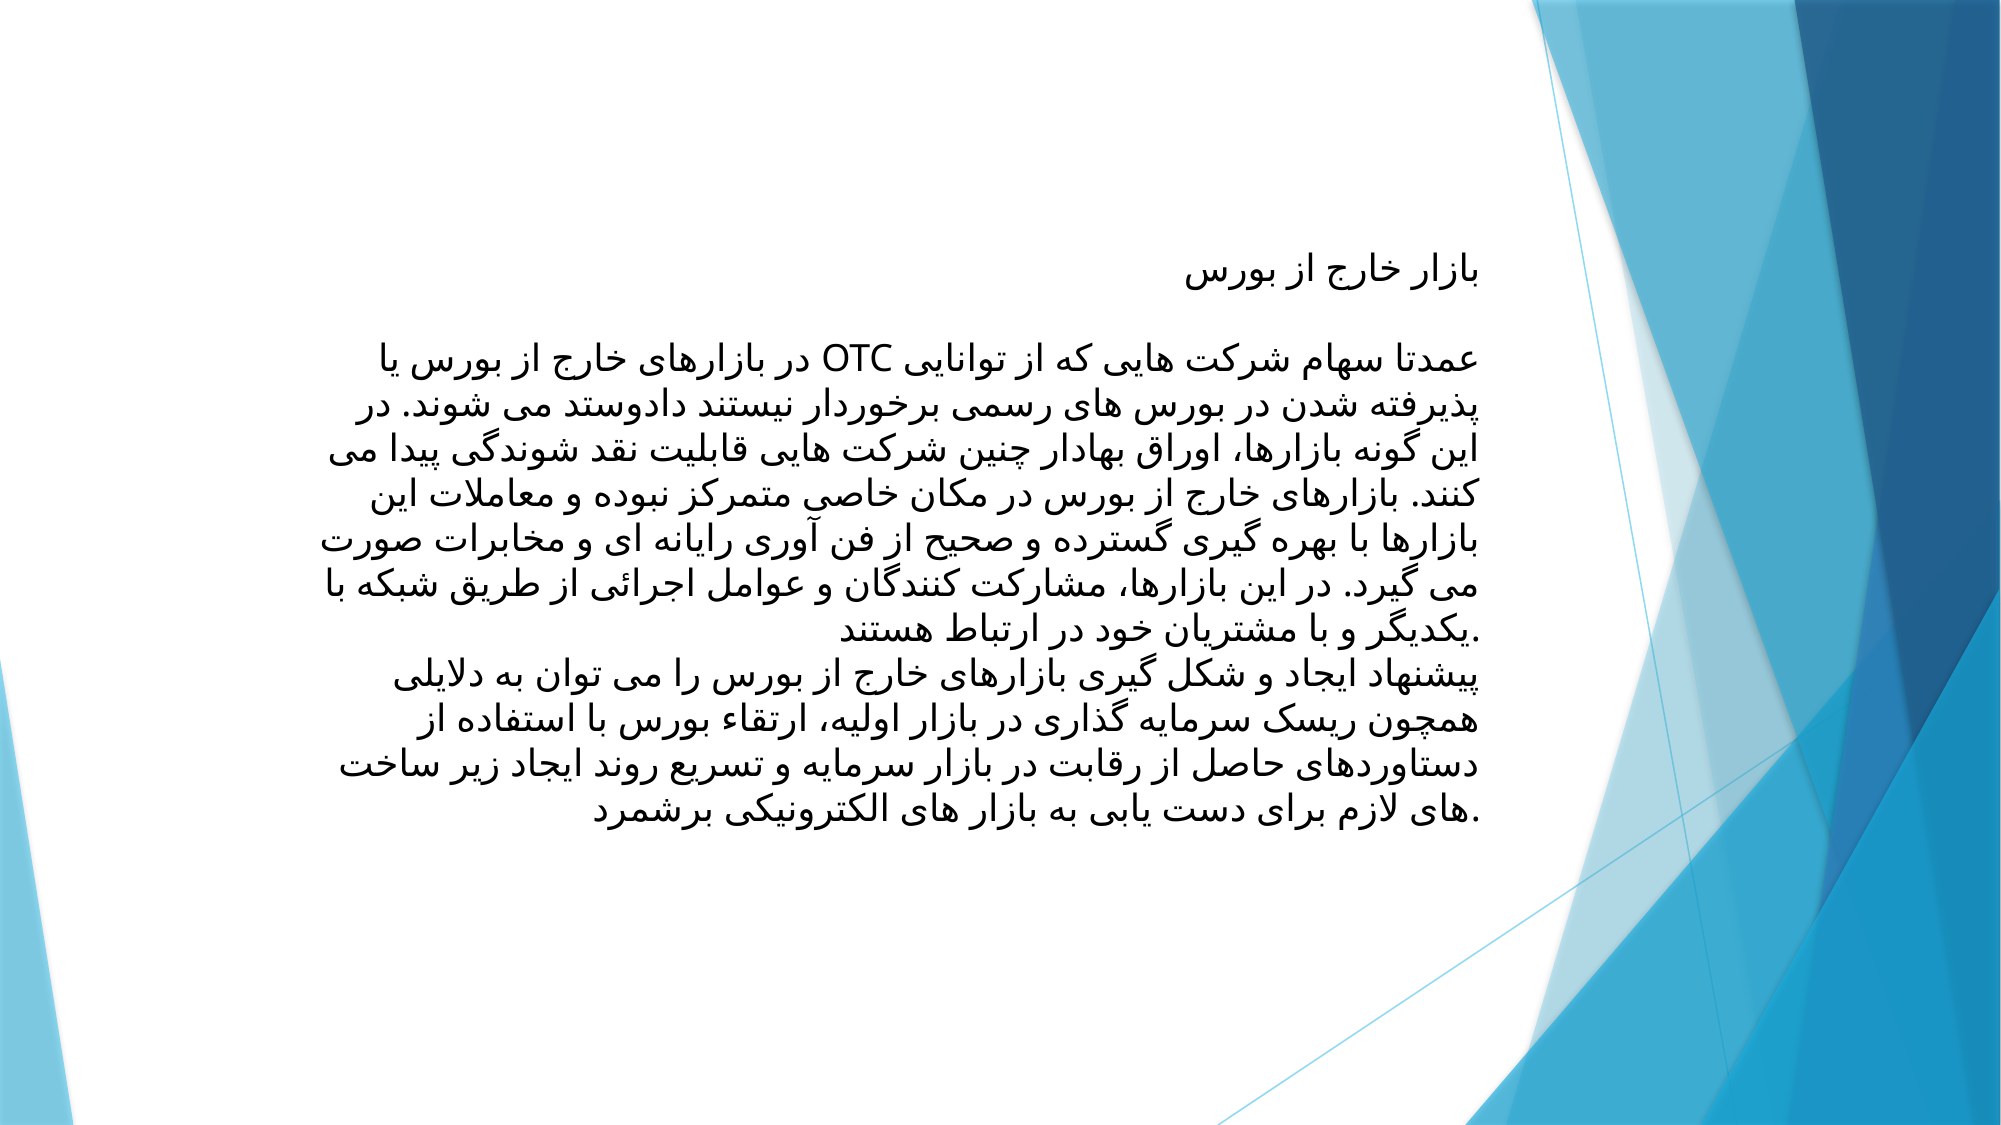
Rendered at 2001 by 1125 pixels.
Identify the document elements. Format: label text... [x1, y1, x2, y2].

text_box بازار خارج از بورس در بازارهای خارج از بورس یا OTC عمدتا سهام شرکت هایی که از توانایی پذیرفته شدن در بورس های رسمی برخوردار نیستند دادوستد می شوند. در این گونه بازارها، اوراق بهادار چنین شرکت هایی قابلیت نقد شوندگی پیدا می کنند. بازارهای خارج از بورس در مکان خاصی متمرکز نبوده و معاملات این بازارها با بهره گیری گسترده و صحیح از فن آوری رایانه ای و مخابرات صورت می گیرد. در این بازارها، مشارکت کنندگان و عوامل اجرائی از طریق شبکه با یکدیگر و با مشتریان خود در ارتباط هستند. پیشنهاد ایجاد و شکل گیری بازارهای خارج از بورس را می توان به دلایلی همچون ریسک سرمایه گذاری در بازار اولیه، ارتقاء بورس با استفاده از دستاوردهای حاصل از رقابت در بازار سرمایه و تسریع روند ایجاد زیر ساخت های لازم برای دست یابی به بازار های الکترونیکی برشمرد. [291, 236, 1496, 882]
